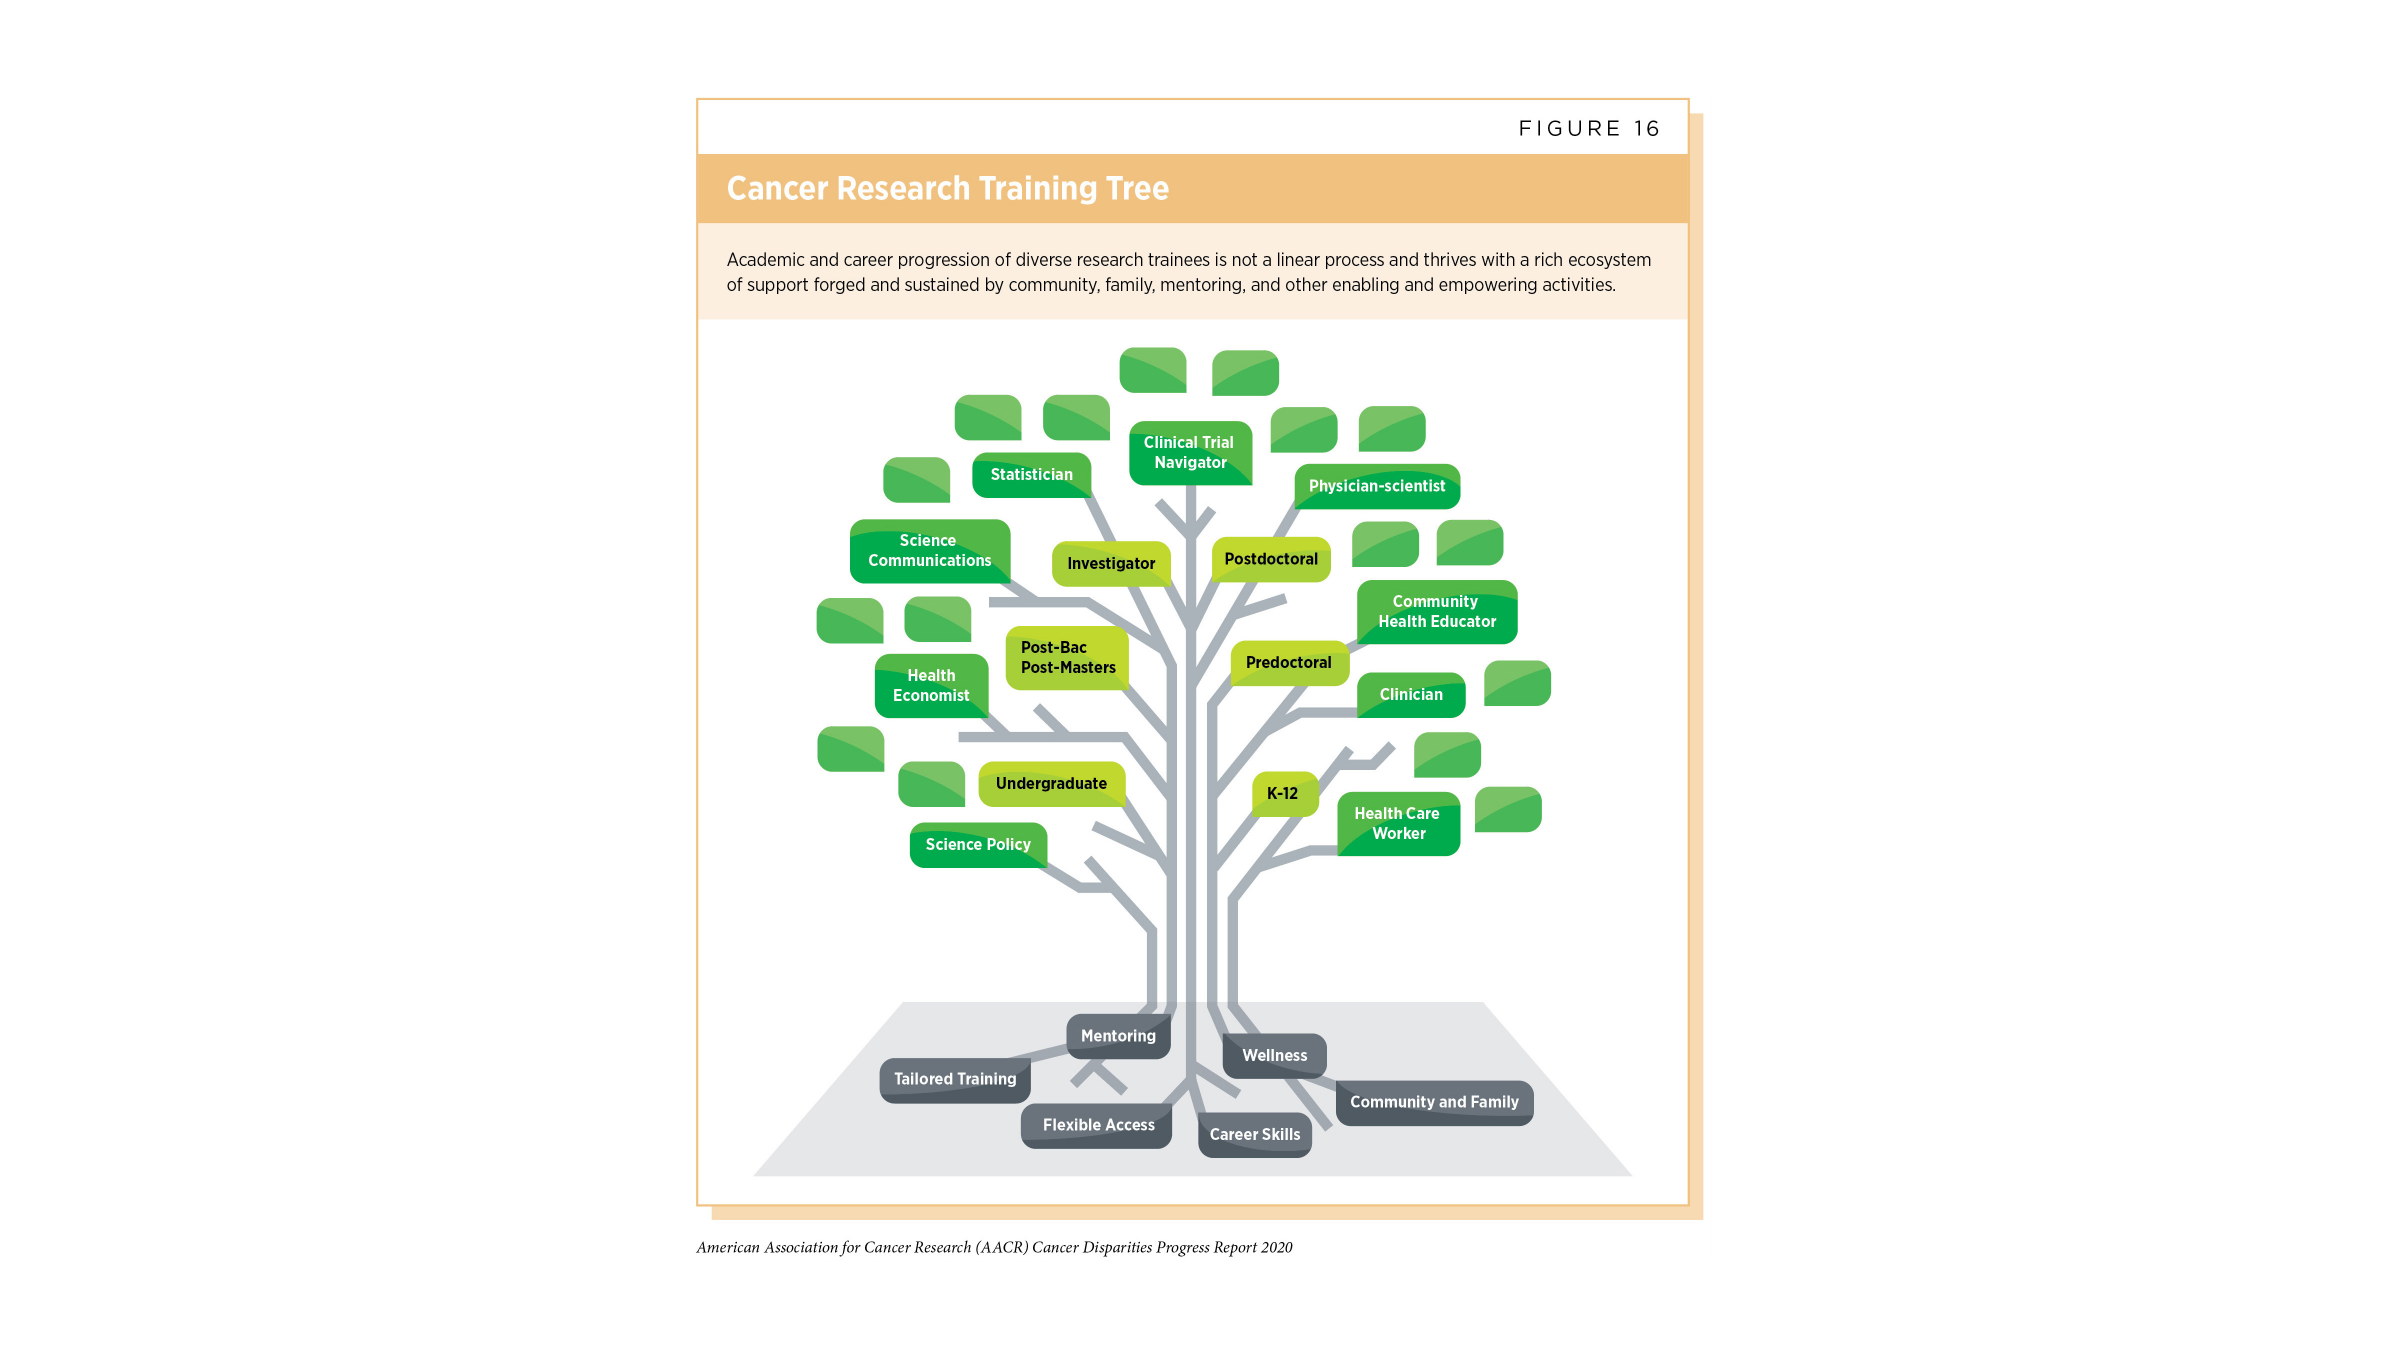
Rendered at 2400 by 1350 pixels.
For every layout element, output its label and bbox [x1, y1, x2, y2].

picture [688, 89, 1712, 1261]
